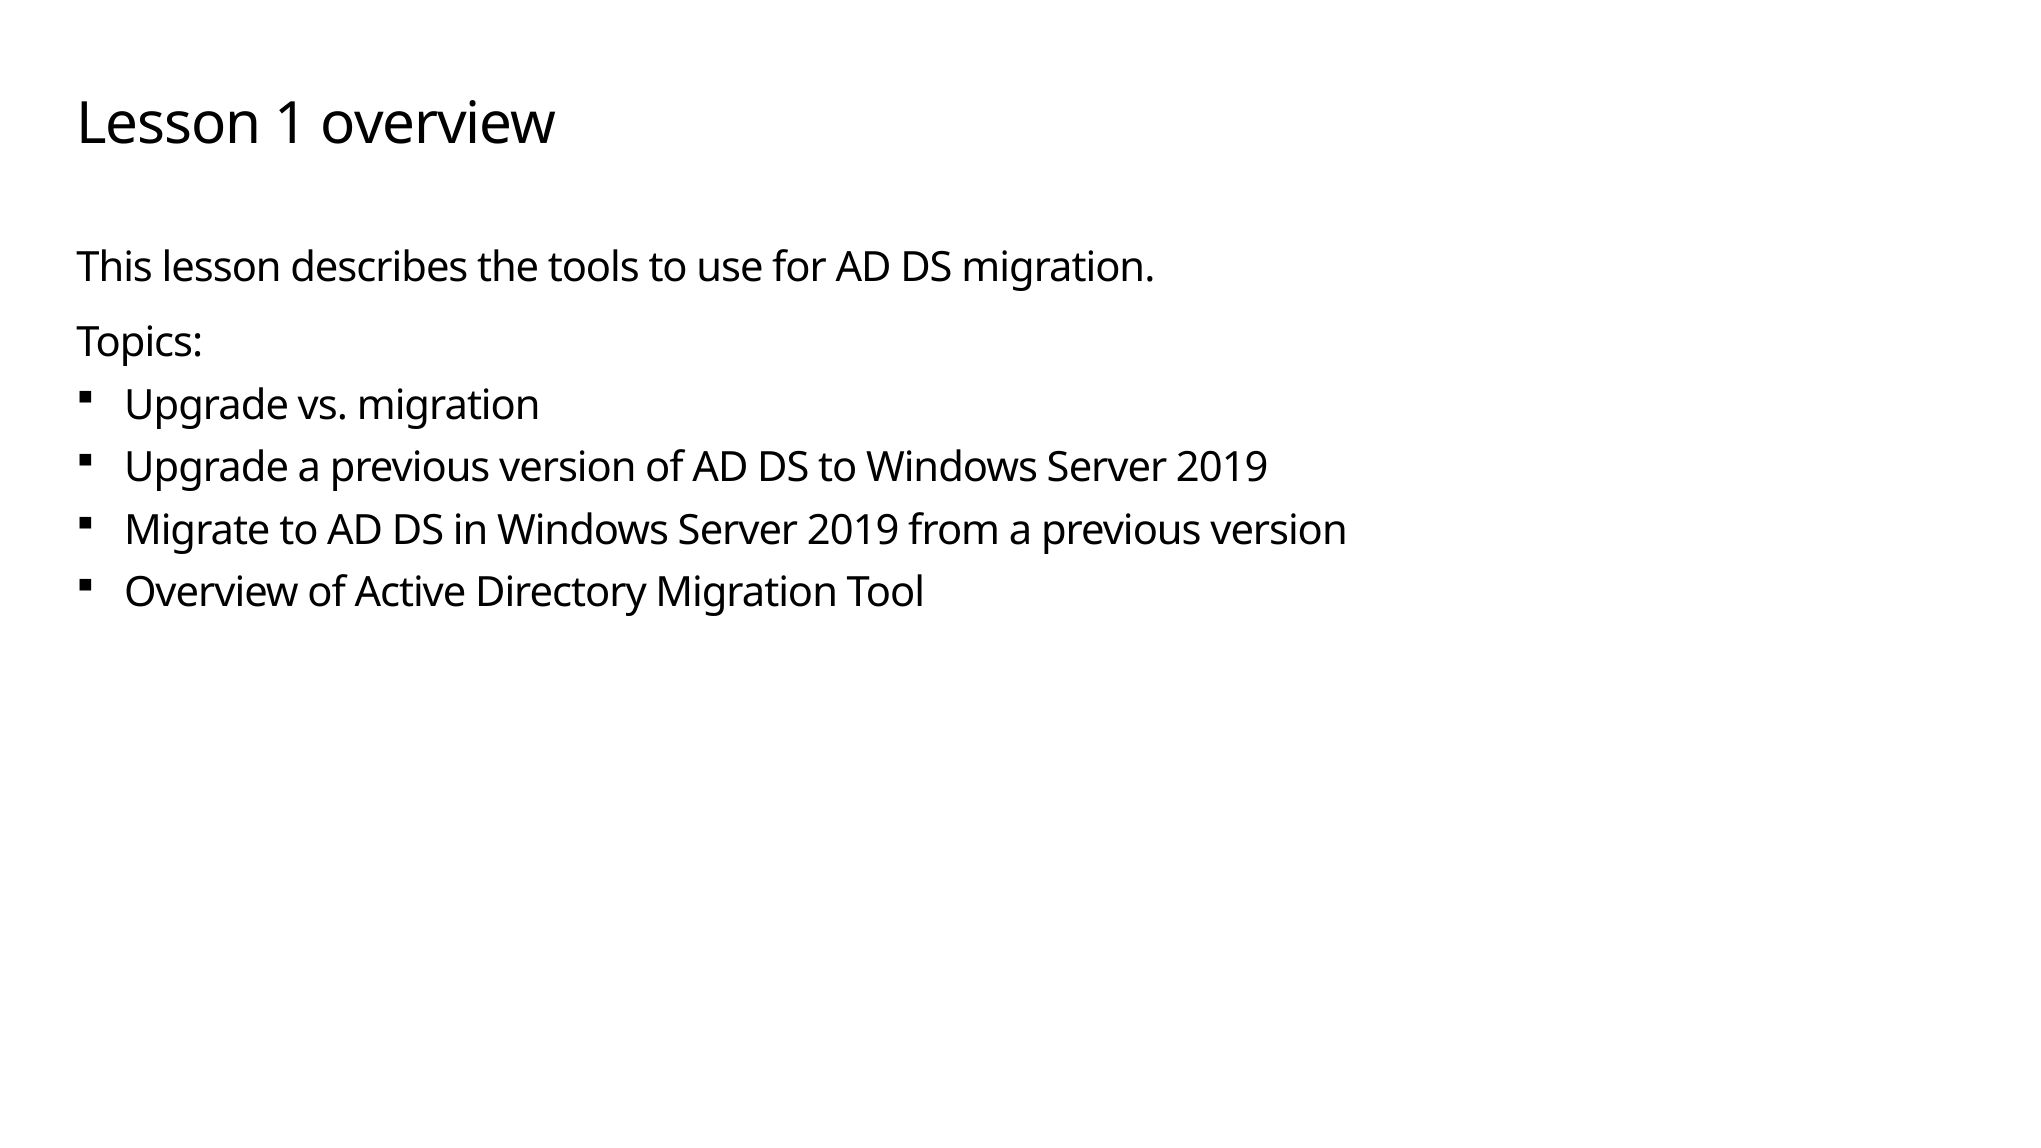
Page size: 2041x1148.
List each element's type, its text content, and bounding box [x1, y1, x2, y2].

title Lesson 1 overview [76, 93, 1968, 161]
list This lesson describes the tools to use for AD DS migration. Topics: Upgrade vs. migration Upgrade a previous version of AD DS to Windows Server 2019 Migrate to AD DS in Windows Server 2019 from a previous version Overview of Active Directory Migration Tool [76, 240, 1968, 1074]
